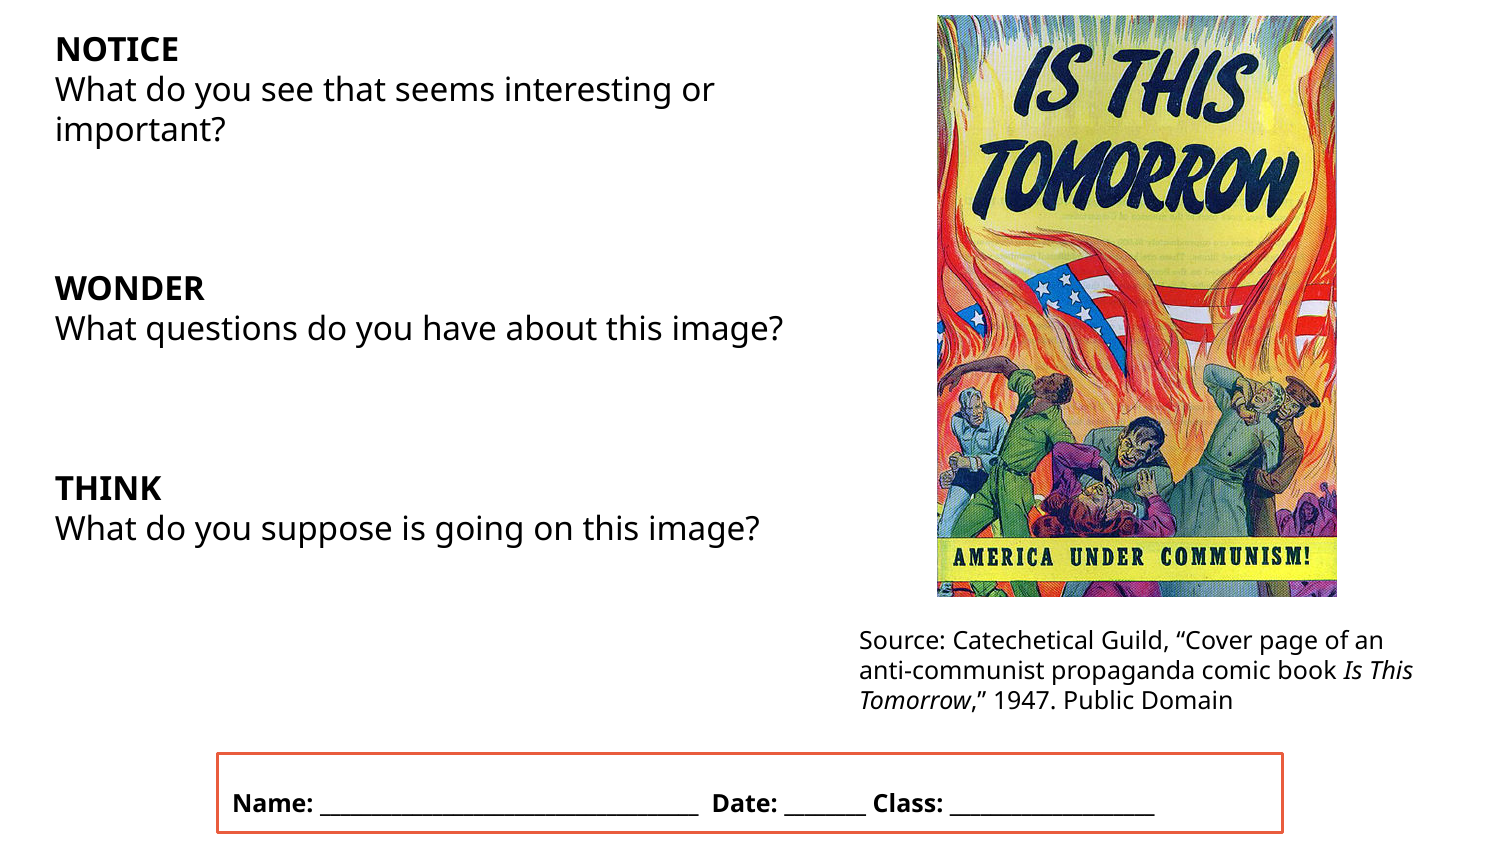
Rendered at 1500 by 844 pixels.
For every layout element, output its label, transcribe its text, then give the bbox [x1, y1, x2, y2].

text_box Source: Catechetical Guild, “Cover page of an anti-communist propaganda comic book Is This Tomorrow,” 1947. Public Domain [844, 609, 1430, 730]
text_box Name: _____________________________________ Date: ________ Class: ____________________ [217, 753, 1283, 833]
picture [936, 15, 1337, 598]
list NOTICE What do you see that seems interesting or important? WONDER What questions do you have about this image? THINK What do you suppose is going on this image? [43, 22, 821, 808]
